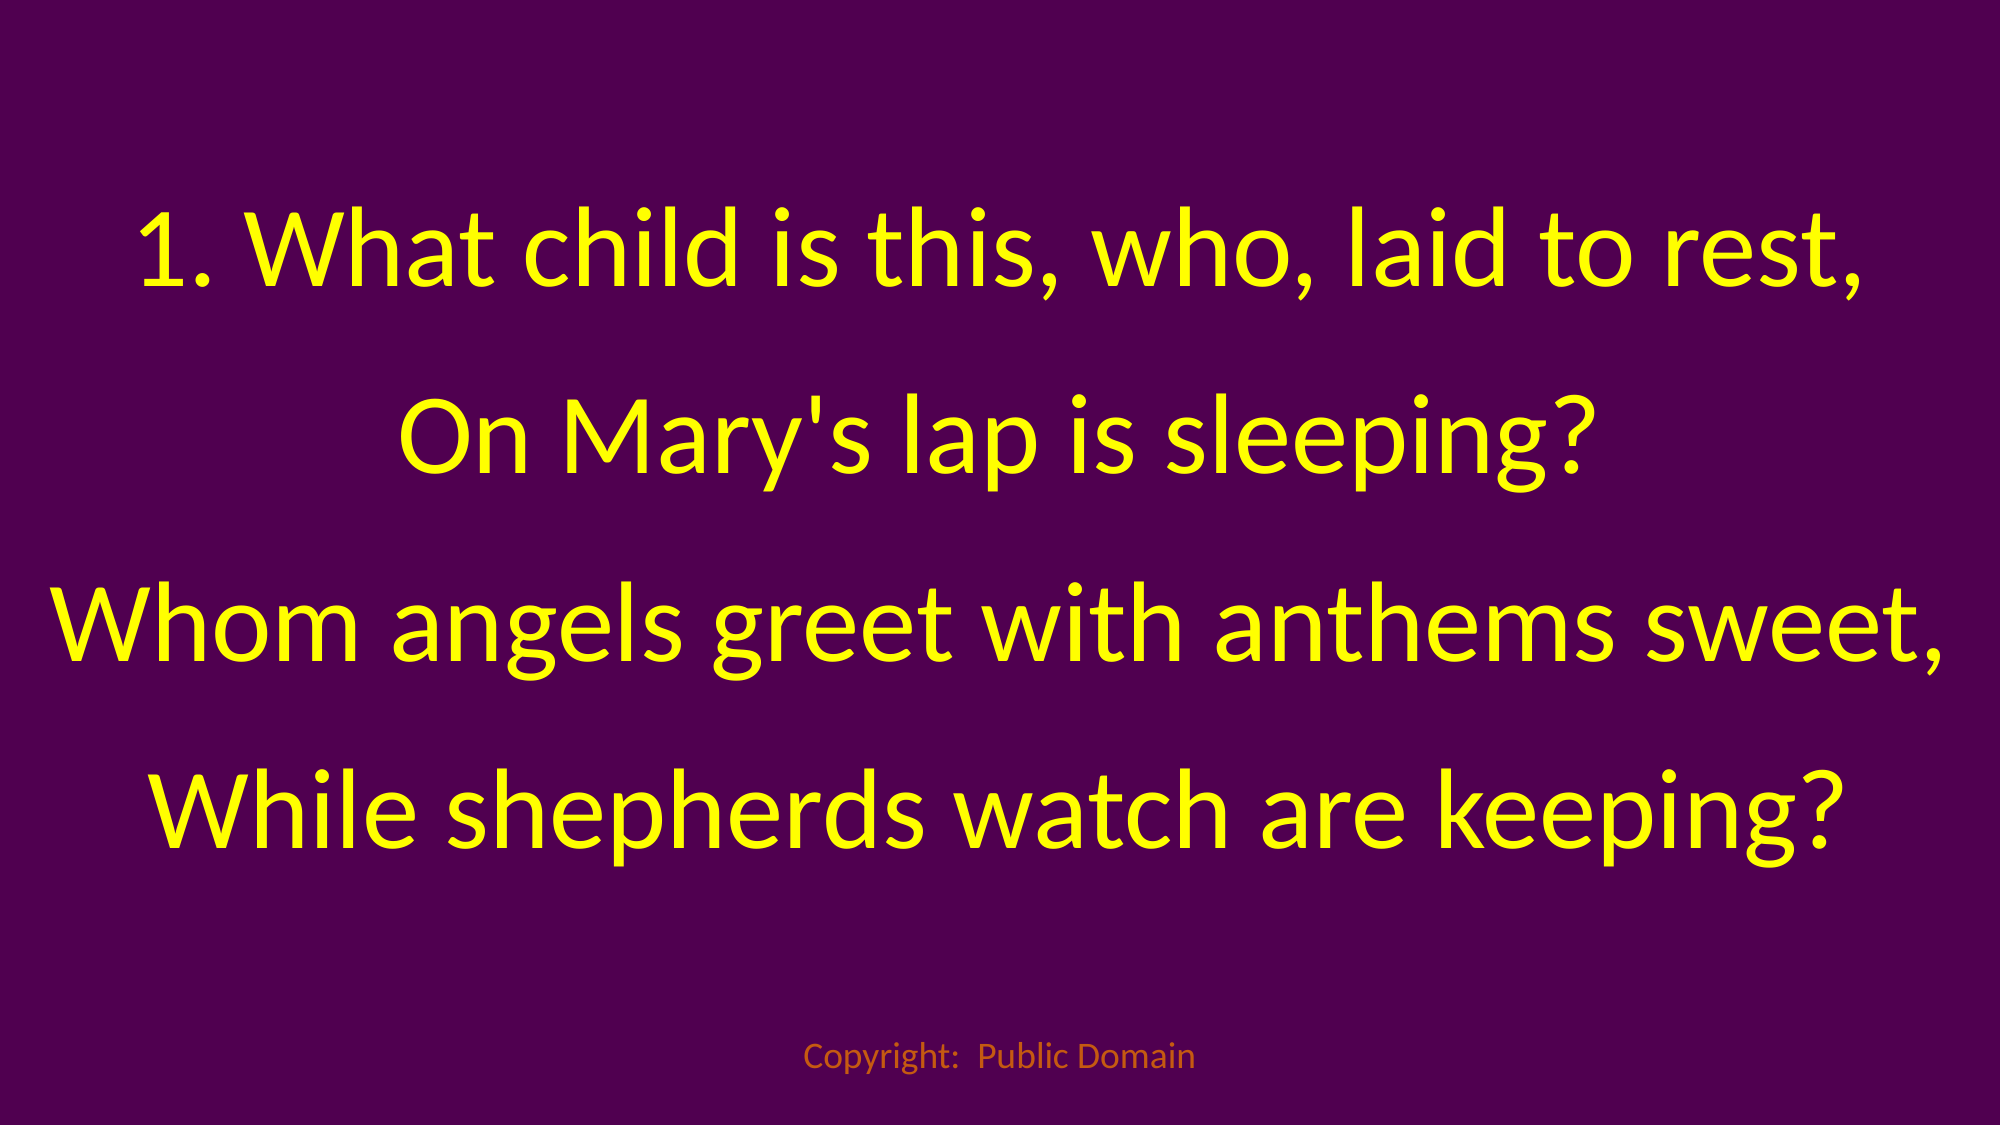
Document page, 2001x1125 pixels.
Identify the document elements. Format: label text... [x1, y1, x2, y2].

text_box Copyright: Public Domain [26, 1023, 1973, 1083]
text_box 1. What child is this, who, laid to rest, On Mary's lap is sleeping? Whom angels greet with anthems sweet, While shepherds watch are keeping? [0, 164, 2000, 880]
